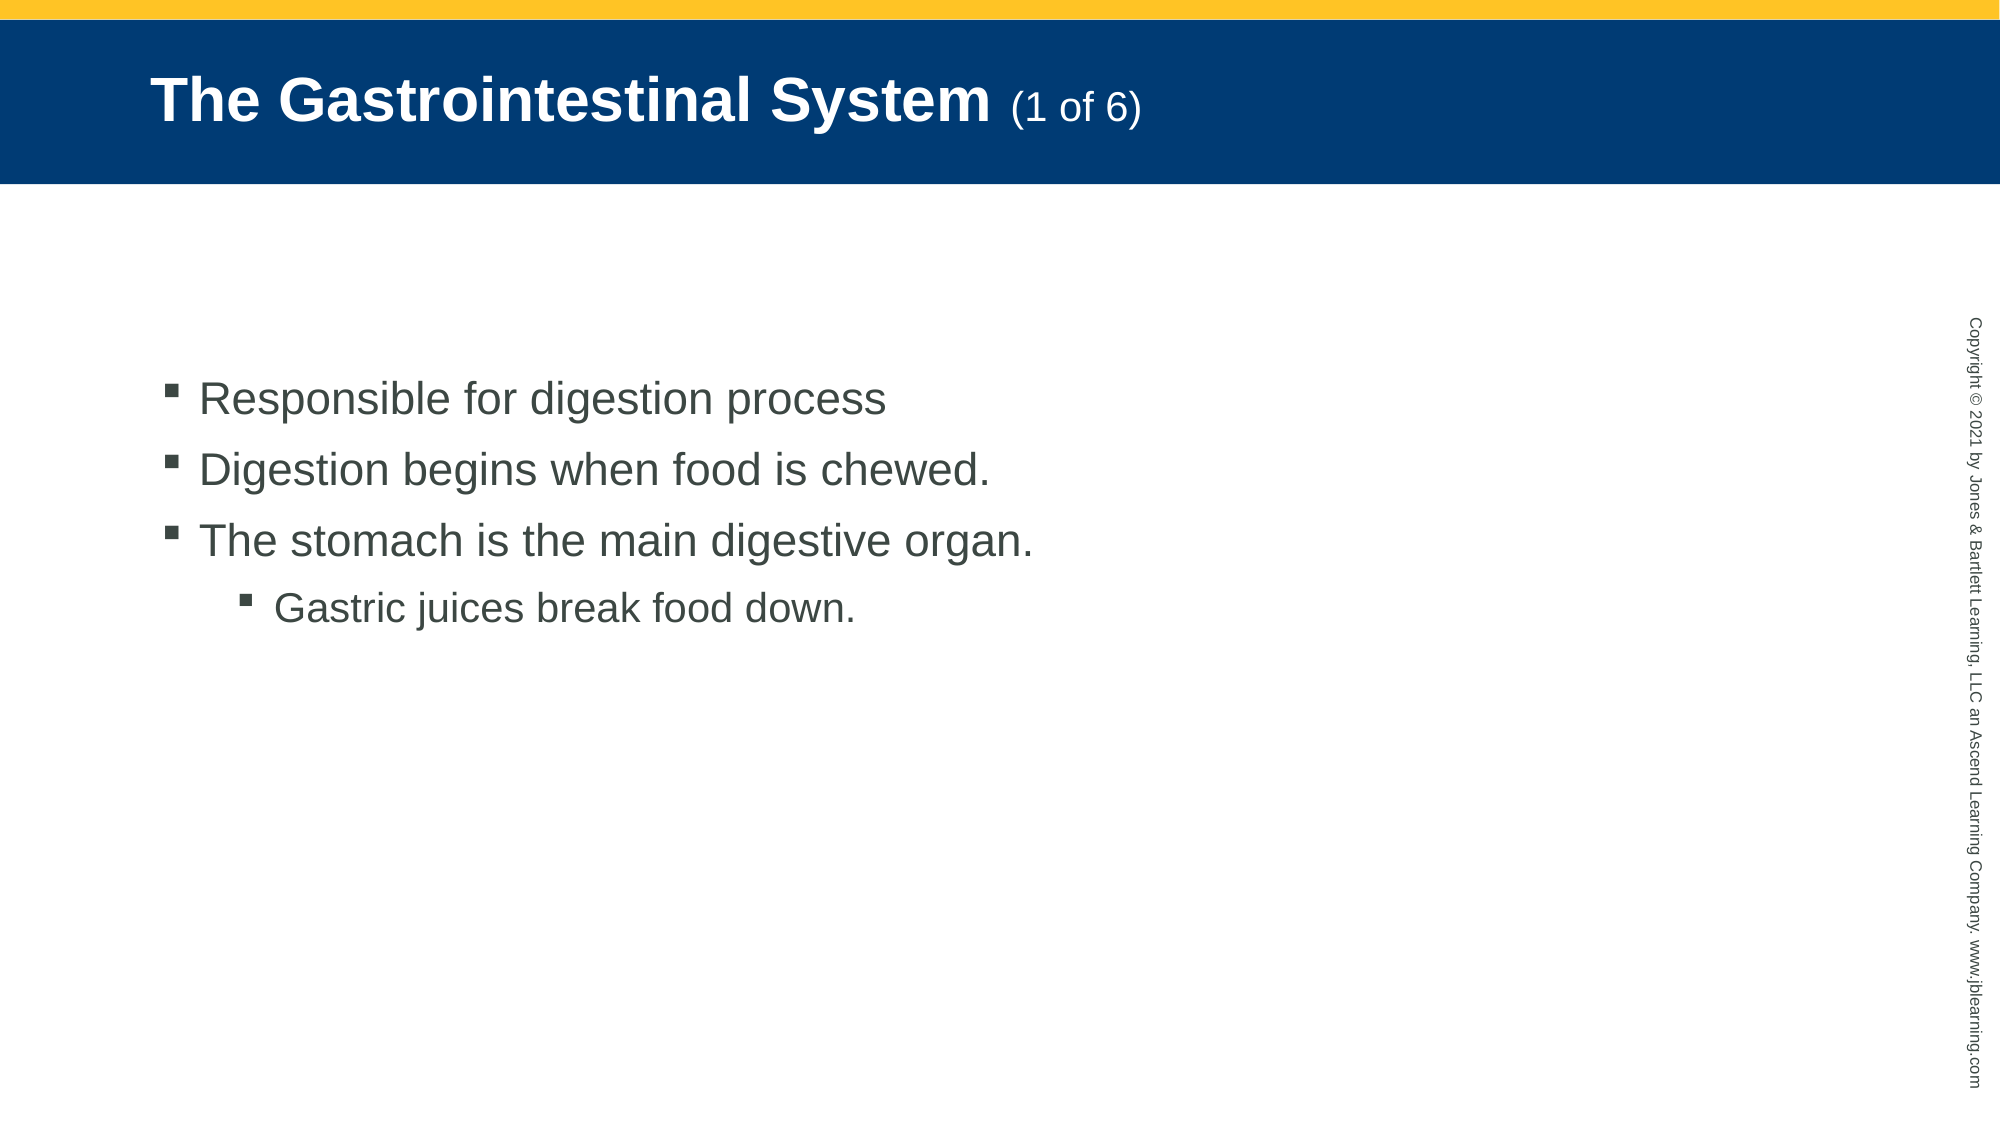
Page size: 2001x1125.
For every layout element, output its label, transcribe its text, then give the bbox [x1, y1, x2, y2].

list Responsible for digestion process Digestion begins when food is chewed. The stomach is the main digestive organ. Gastric juices break food down. [146, 361, 1859, 1016]
title The Gastrointestinal System (1 of 6) [0, 19, 2000, 185]
